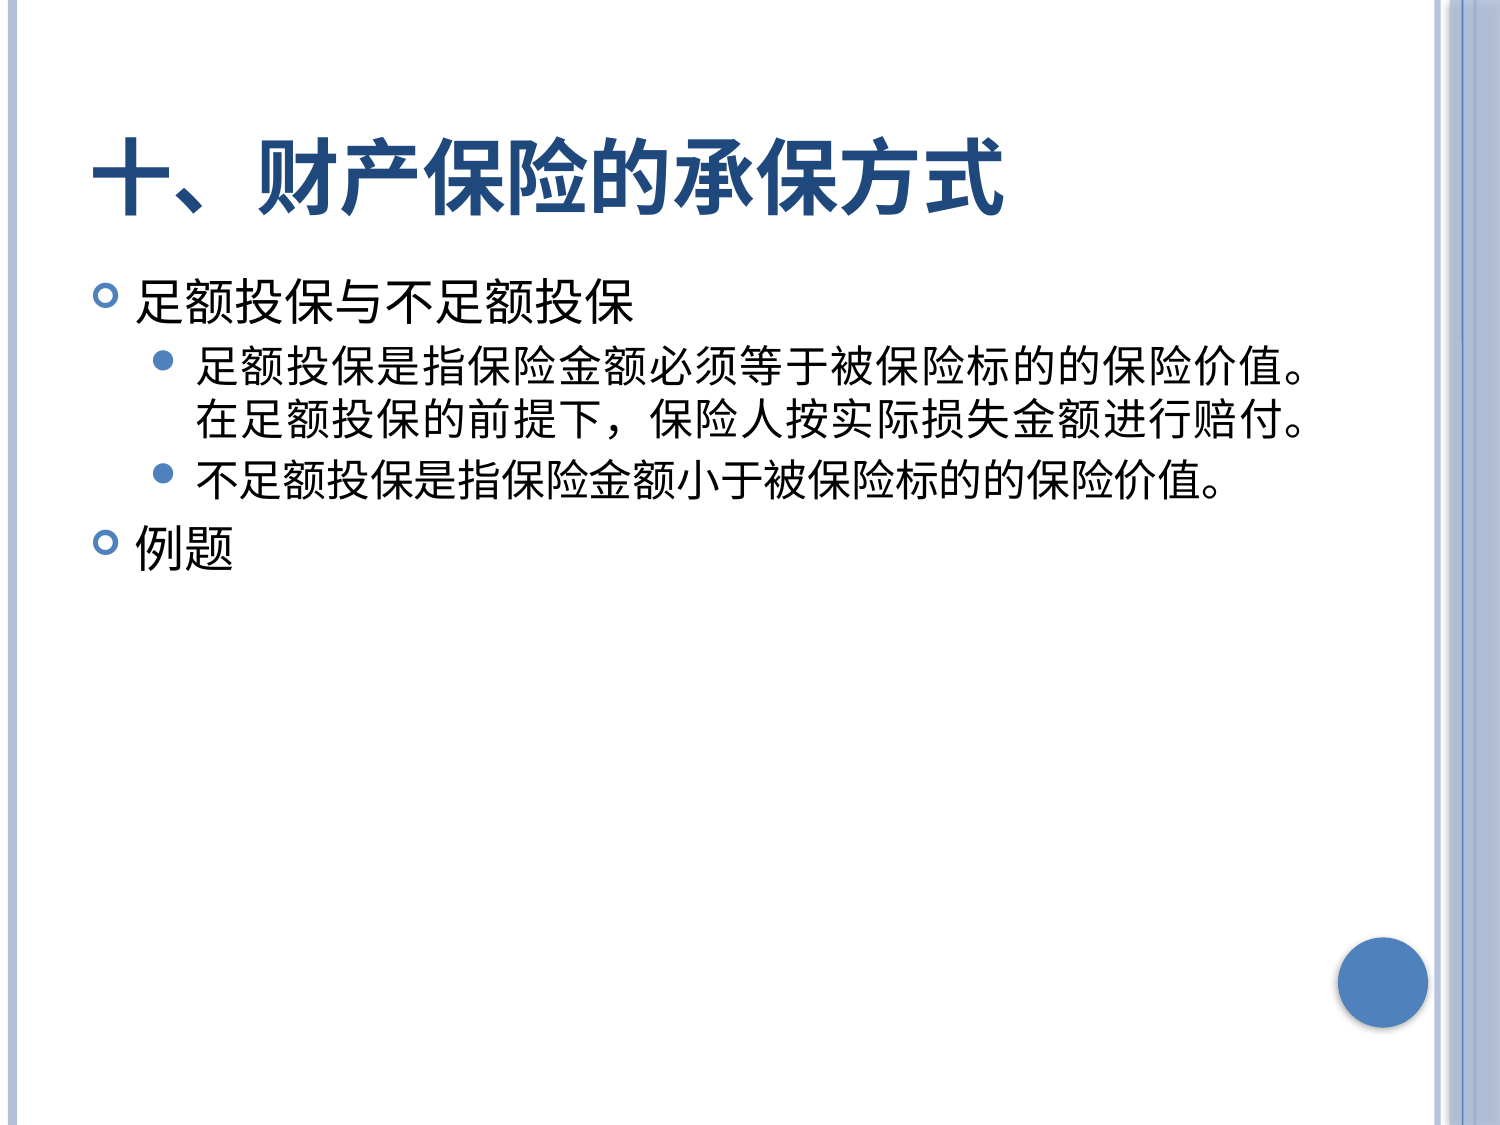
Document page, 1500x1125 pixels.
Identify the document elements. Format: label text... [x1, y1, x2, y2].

title 十、财产保险的承保方式 [75, 45, 1300, 233]
list 足额投保与不足额投保 足额投保是指保险金额必须等于被保险标的的保险价值。在足额投保的前提下，保险人按实际损失金额进行赔付。 不足额投保是指保险金额小于被保险标的的保险价值。 例题 [74, 262, 1301, 1063]
